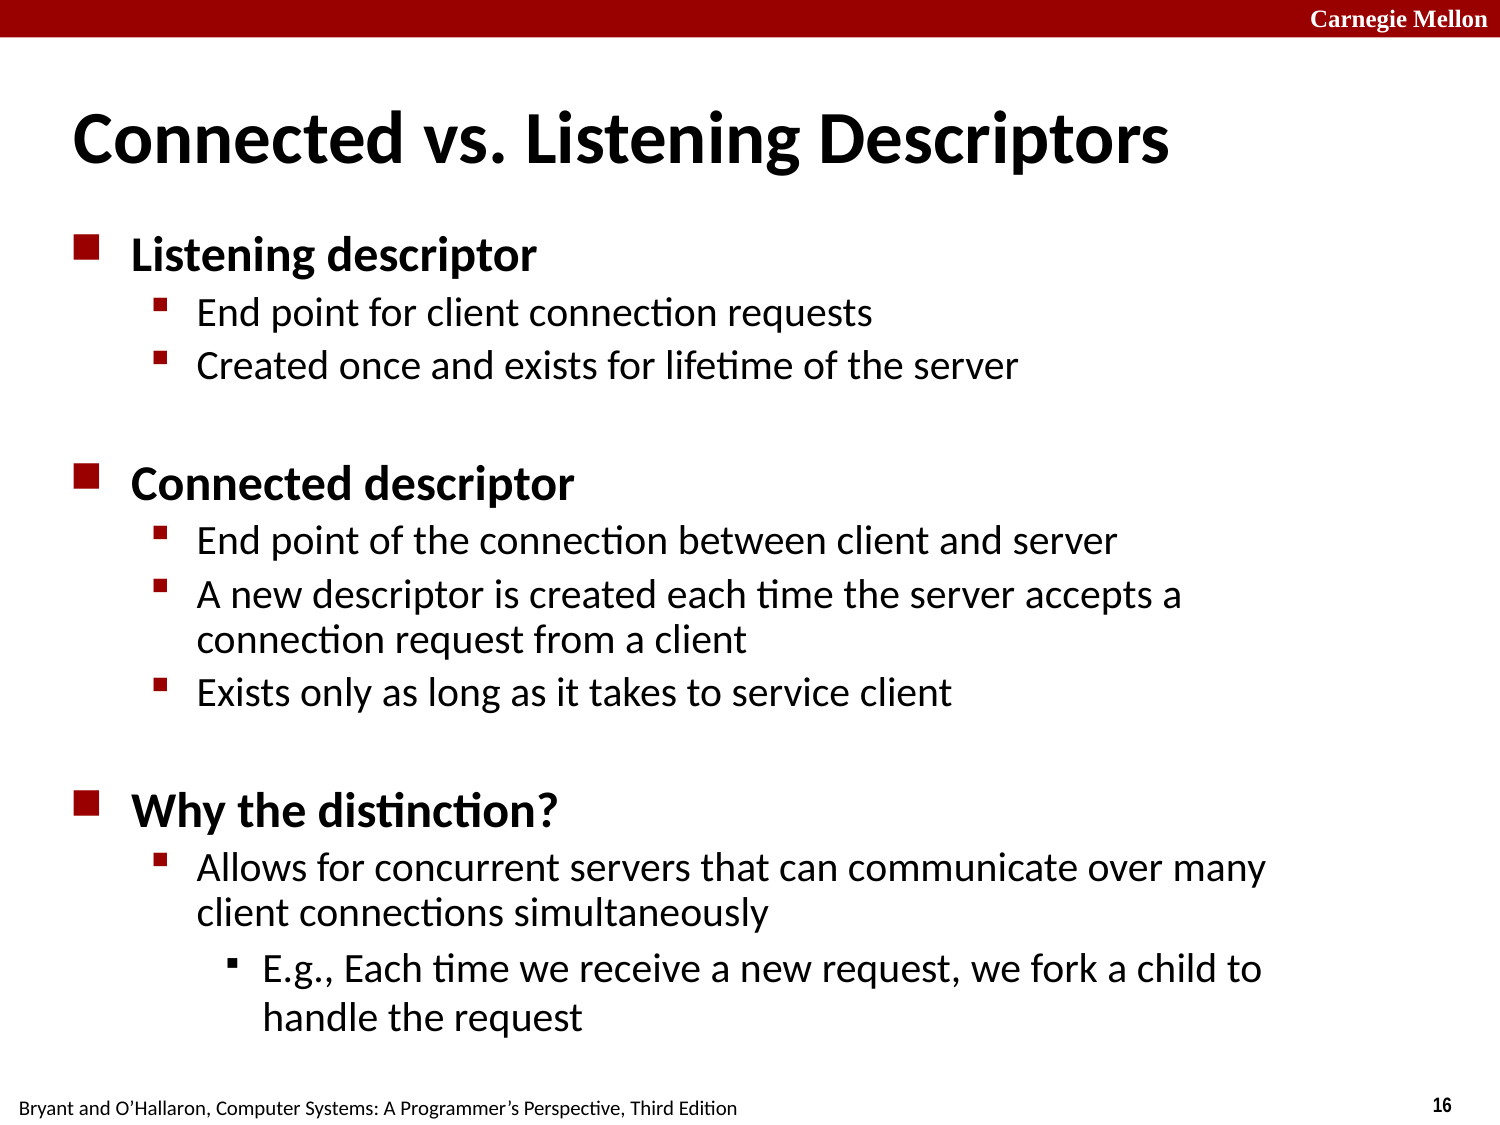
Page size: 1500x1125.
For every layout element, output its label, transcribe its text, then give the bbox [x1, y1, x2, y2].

list Listening descriptor End point for client connection requests Created once and exists for lifetime of the server Connected descriptor End point of the connection between client and server A new descriptor is created each time the server accepts a connection request from a client Exists only as long as it takes to service client Why the distinction? Allows for concurrent servers that can communicate over many client connections simultaneously E.g., Each time we receive a new request, we fork a child to handle the request [59, 223, 1356, 1076]
title Connected vs. Listening Descriptors [58, 71, 1305, 197]
